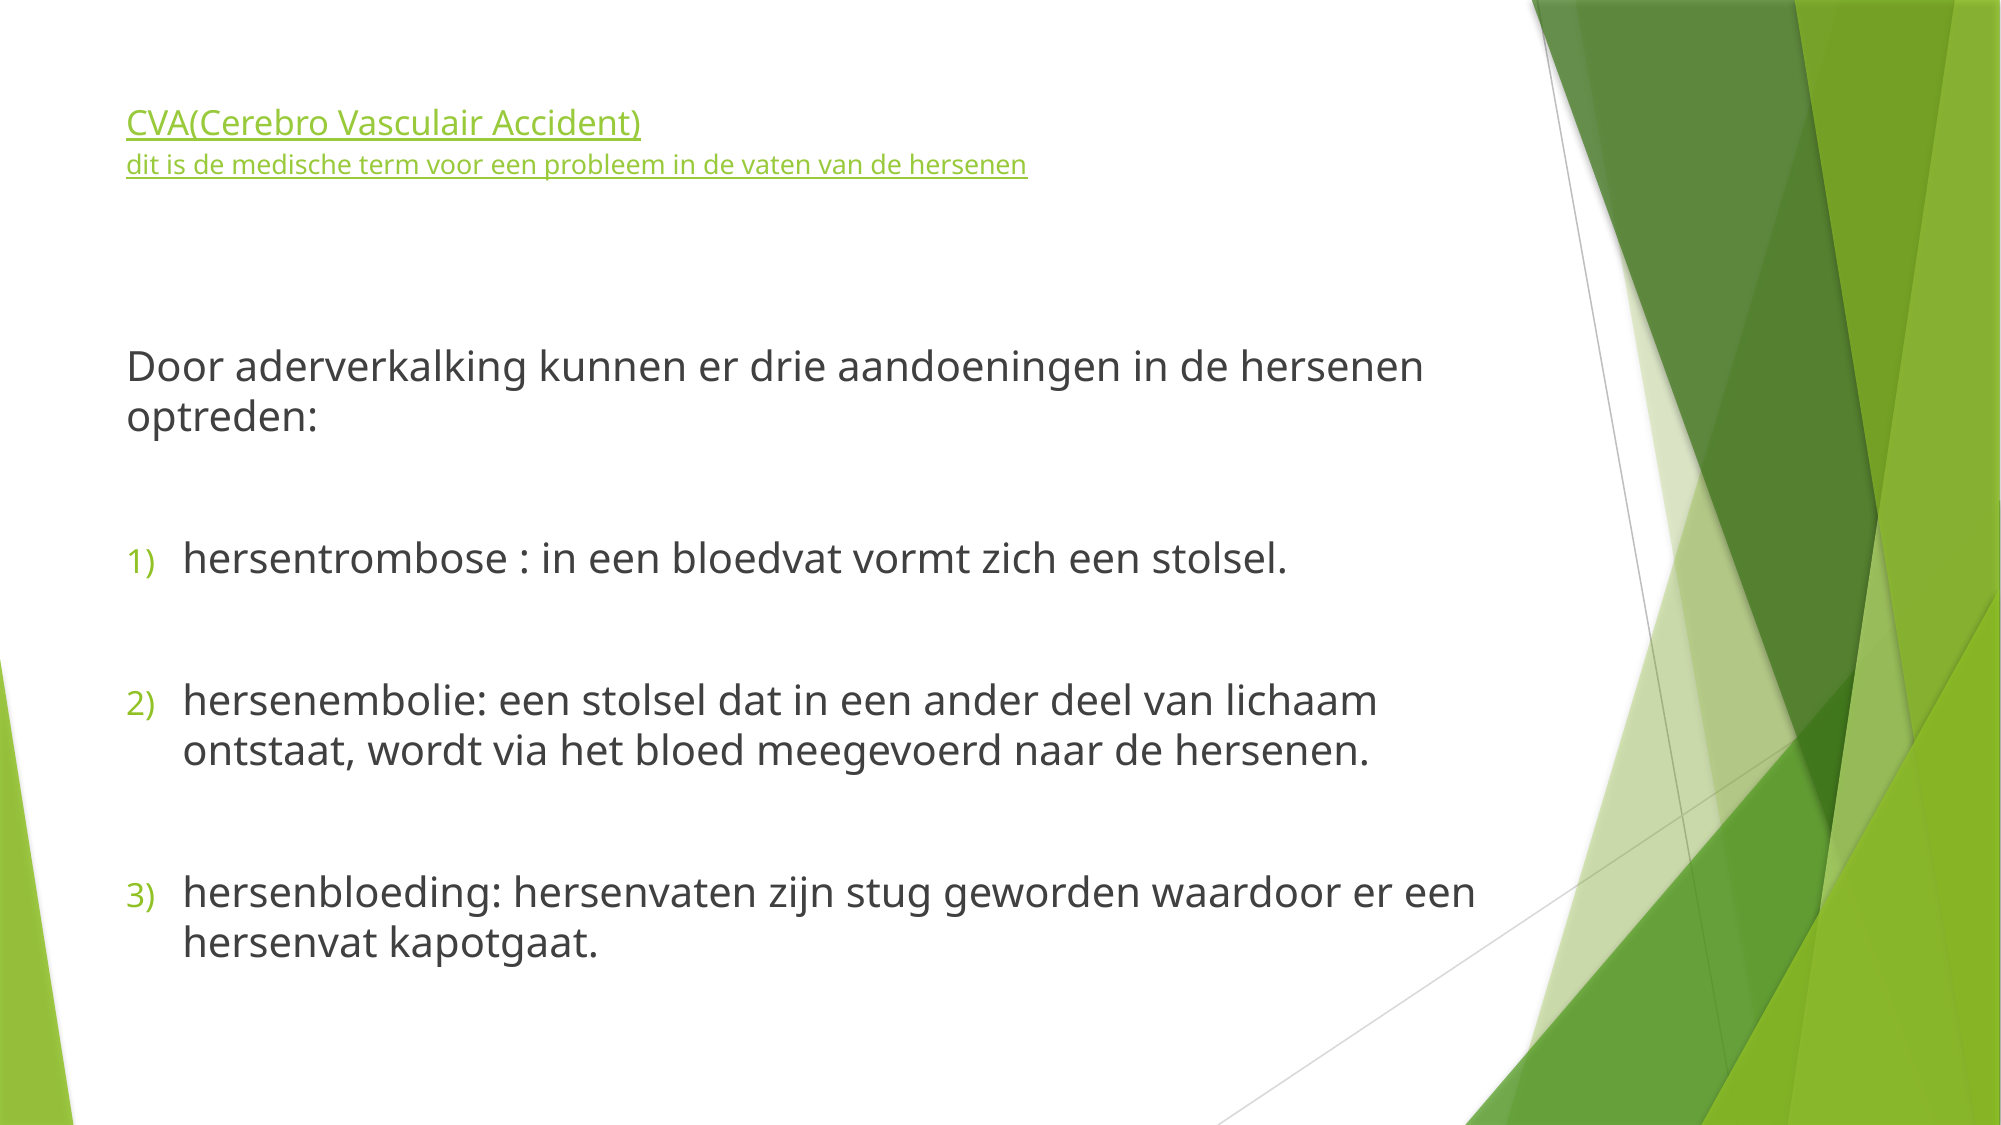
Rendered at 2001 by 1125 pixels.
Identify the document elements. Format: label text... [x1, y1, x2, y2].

list Door aderverkalking kunnen er drie aandoeningen in de hersenen optreden: hersentrombose : in een bloedvat vormt zich een stolsel. hersenembolie: een stolsel dat in een ander deel van lichaam ontstaat, wordt via het bloed meegevoerd naar de hersenen. hersenbloeding: hersenvaten zijn stug geworden waardoor er een hersenvat kapotgaat. [111, 332, 1522, 1083]
title CVA(Cerebro Vasculair Accident) dit is de medische term voor een probleem in de vaten van de hersenen [111, 93, 1522, 194]
